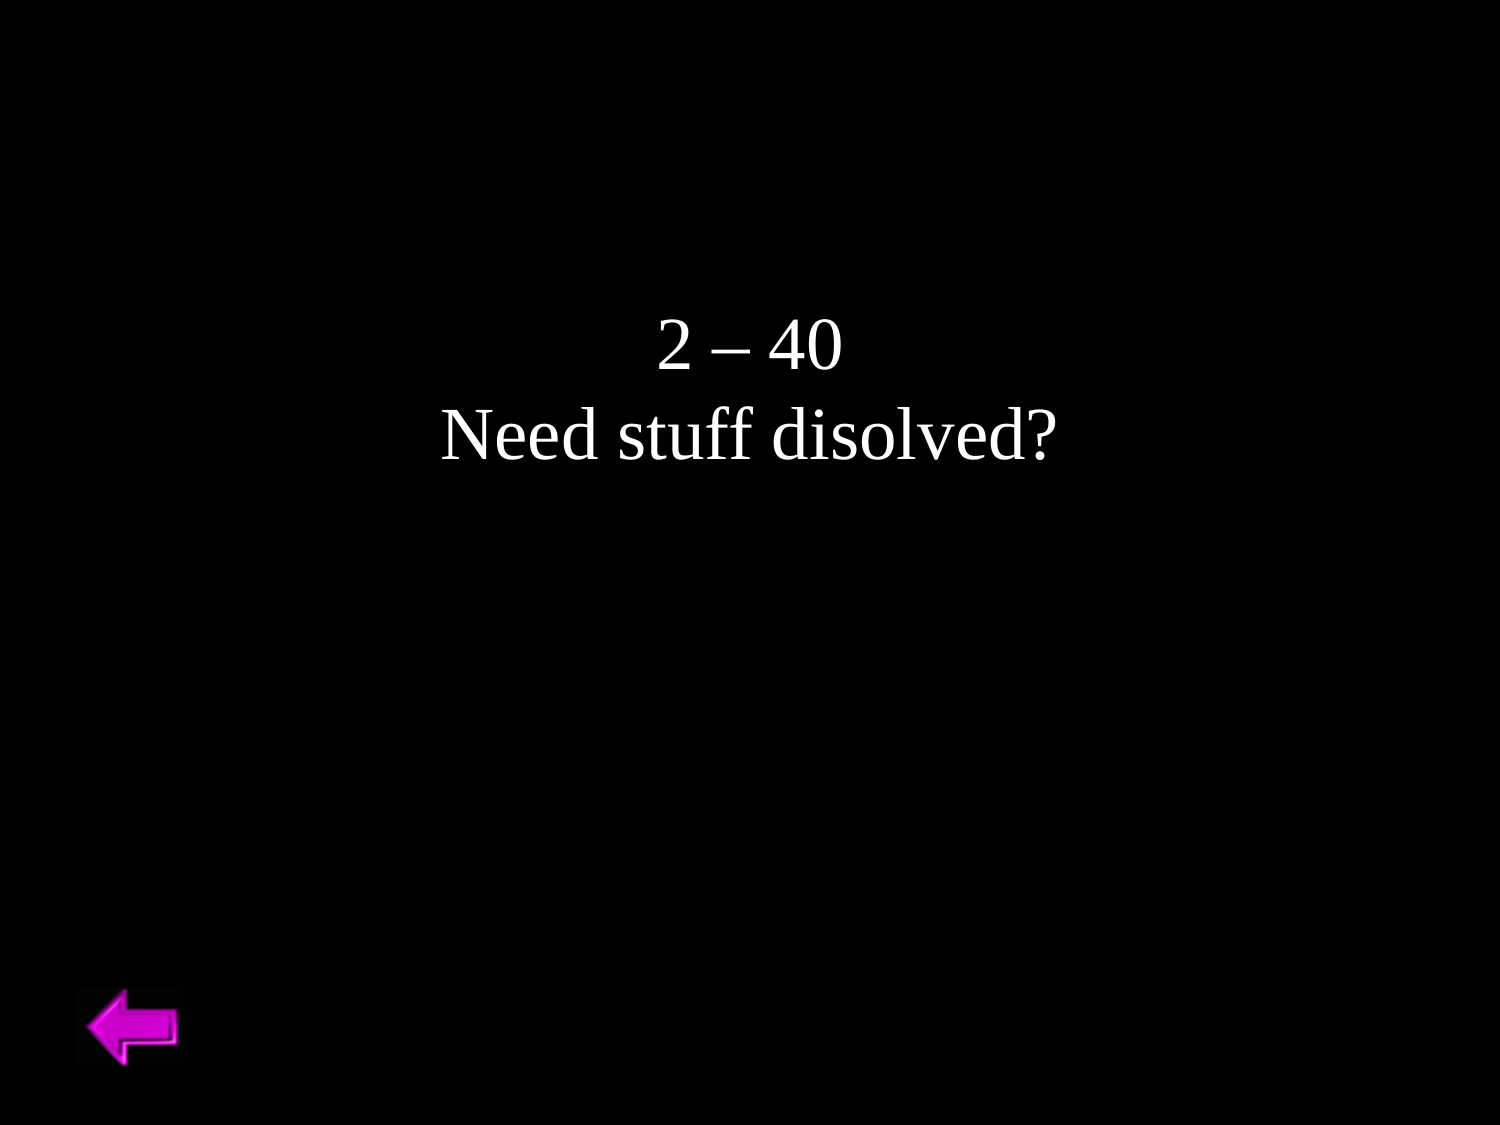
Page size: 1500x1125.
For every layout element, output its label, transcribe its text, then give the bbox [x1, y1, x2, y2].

text_box 2 – 40 Need stuff disolved? [12, 287, 1488, 483]
picture [74, 987, 183, 1066]
